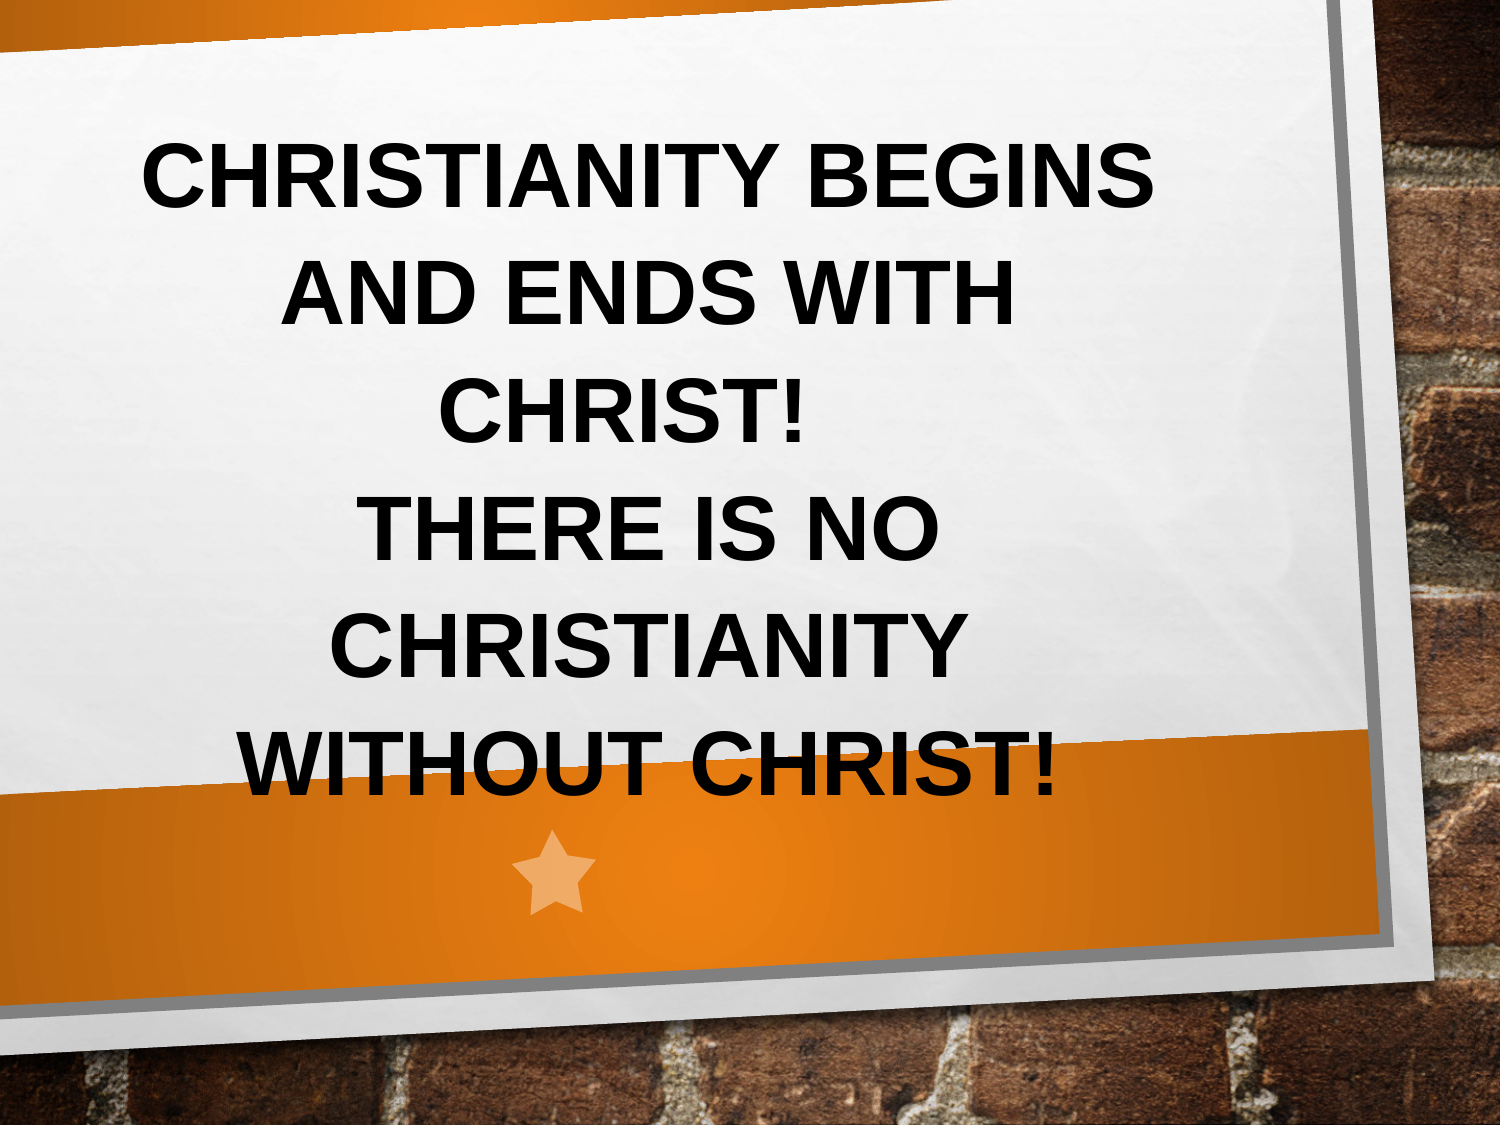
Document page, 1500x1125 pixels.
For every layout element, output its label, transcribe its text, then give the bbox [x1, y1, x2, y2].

picture [0, 0, 1500, 1125]
text_box CHRISTIANITY BEGINS AND ENDS WITH CHRIST! THERE IS NO CHRISTIANITY WITHOUT CHRIST! [100, 100, 1198, 822]
